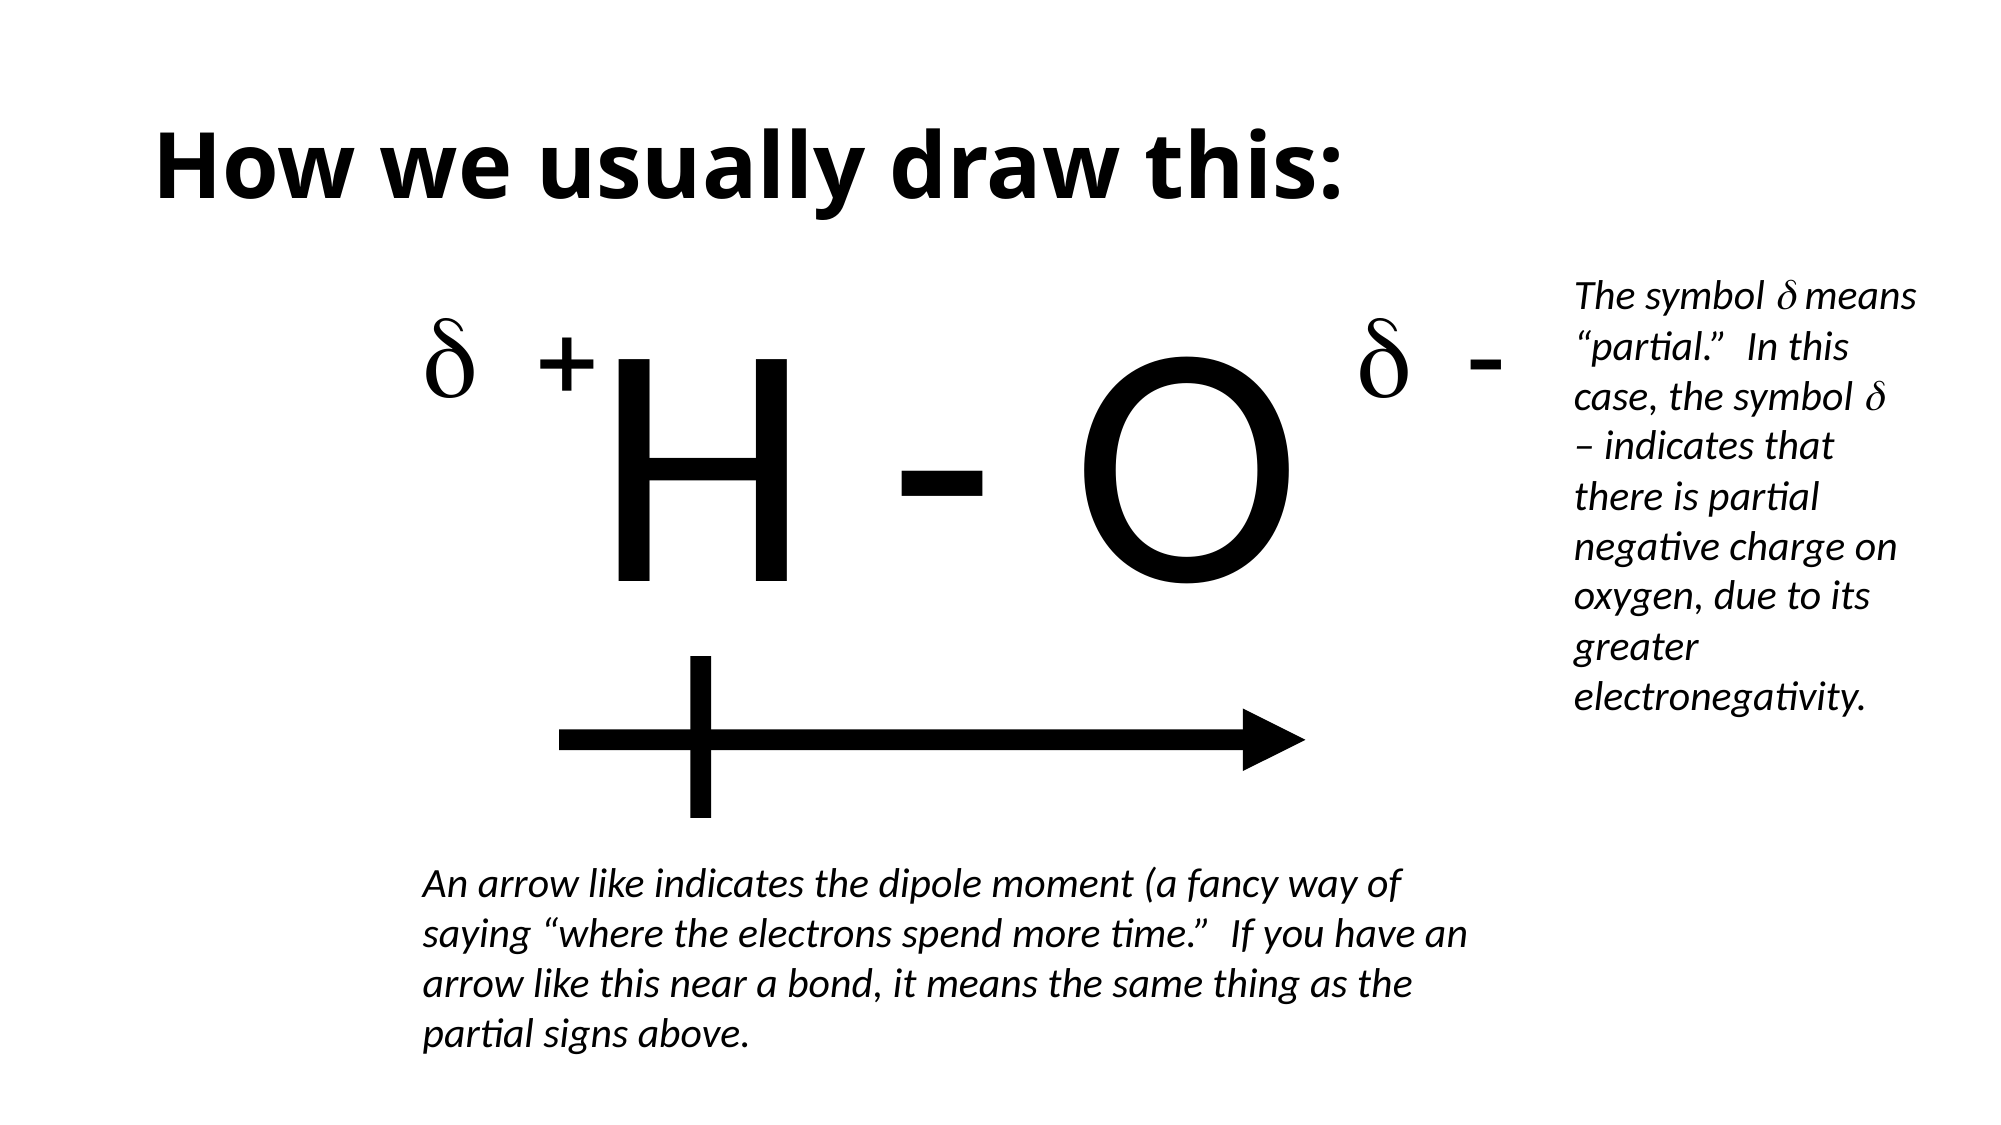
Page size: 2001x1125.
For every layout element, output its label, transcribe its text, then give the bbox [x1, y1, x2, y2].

title How we usually draw this: [137, 59, 1863, 278]
text_box d + [407, 277, 754, 428]
text_box The symbol d means “partial.” In this case, the symbol d – indicates that there is partial negative charge on oxygen, due to its greater electronegativity. [1559, 260, 1939, 726]
text_box An arrow like indicates the dipole moment (a fancy way of saying “where the electrons spend more time.” If you have an arrow like this near a bond, it means the same thing as the partial signs above. [407, 847, 1507, 1063]
text_box H - O [580, 228, 1629, 658]
text_box d - [1341, 277, 1559, 427]
